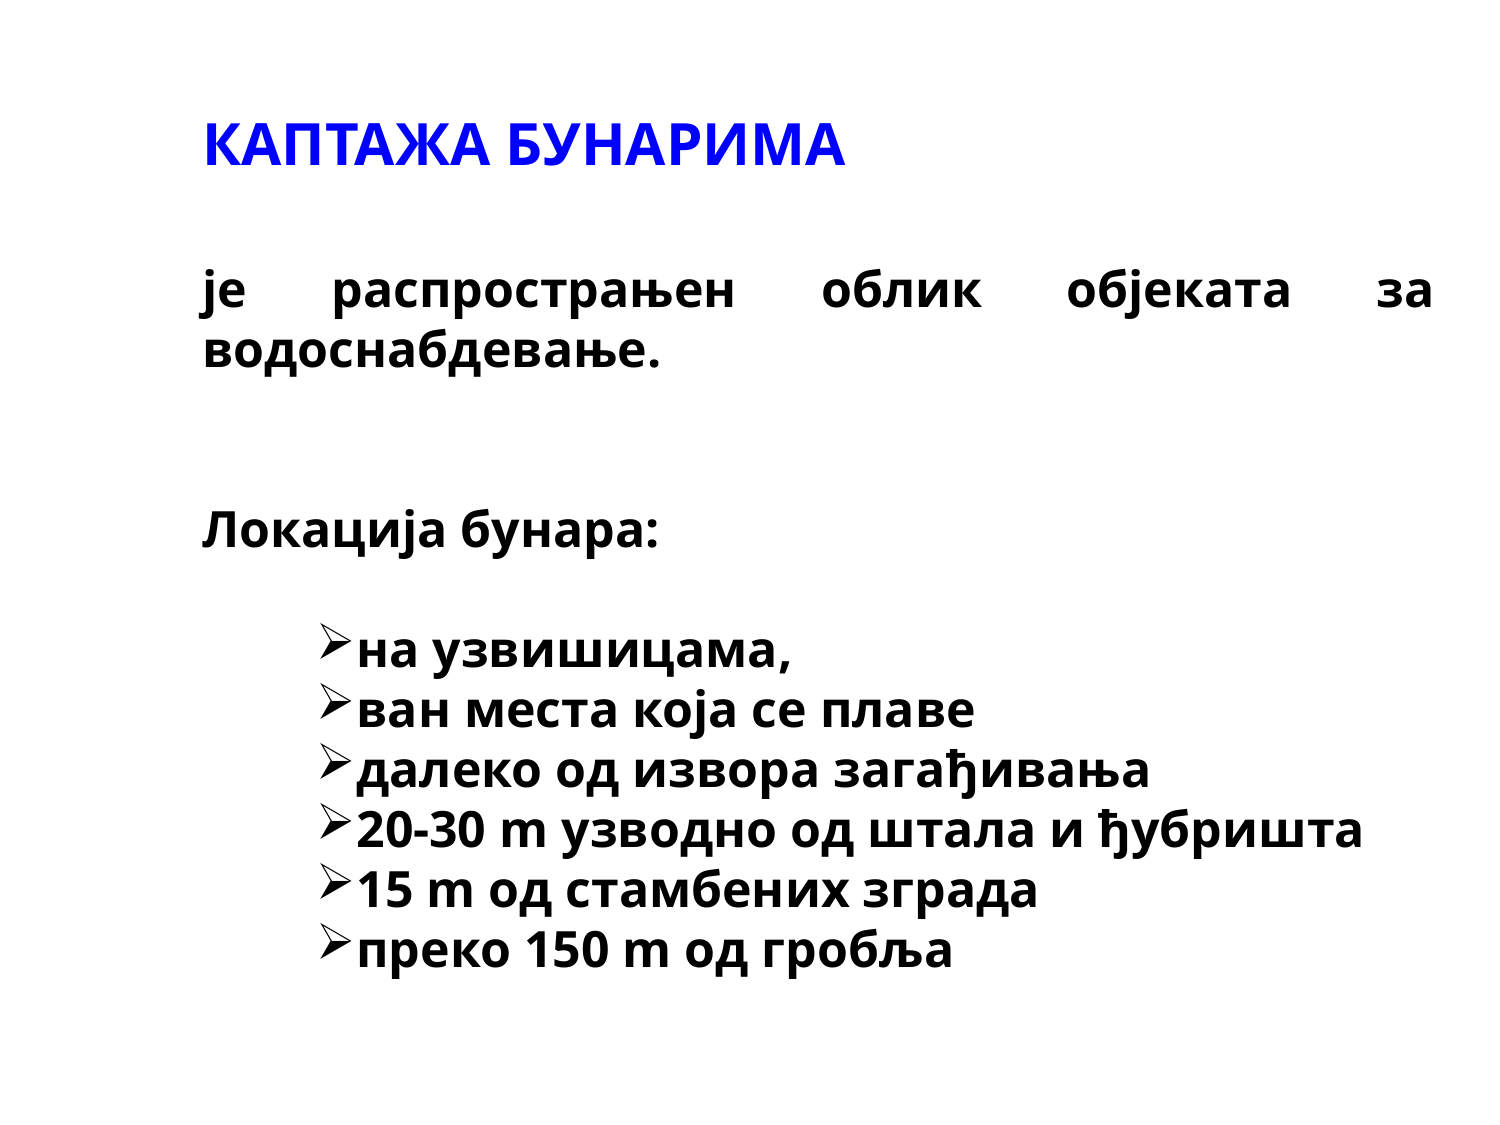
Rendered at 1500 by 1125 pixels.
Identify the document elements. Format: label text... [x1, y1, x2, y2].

text_box је распрострањен облик објеката за водоснабдевање. Локација бунара: на узвишицама, ван места која се плаве далеко од извора загађивања 20-30 m узводно од штала и ђубришта 15 m од стамбених зграда преко 150 m од гробља [187, 249, 1450, 1070]
text_box КАПТАЖА БУНАРИМА [187, 99, 1450, 185]
